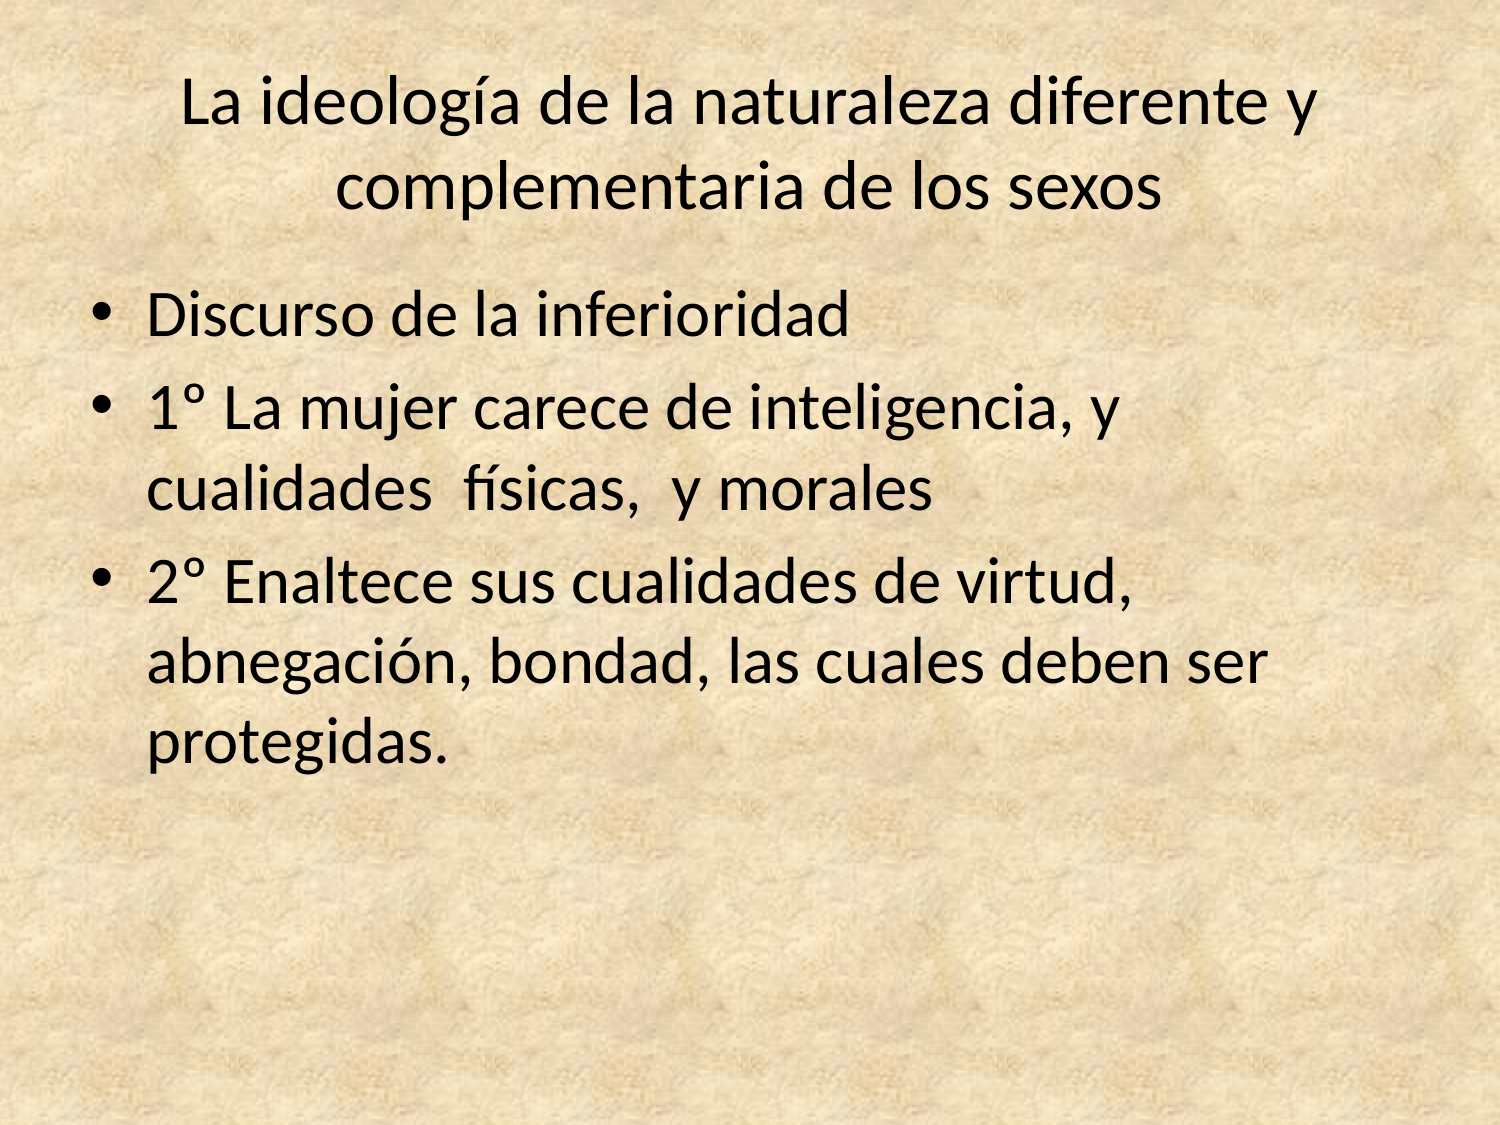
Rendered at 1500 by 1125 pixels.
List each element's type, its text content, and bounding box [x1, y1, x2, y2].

picture [0, 0, 1500, 1125]
title La ideología de la naturaleza diferente y complementaria de los sexos [75, 45, 1425, 233]
list Discurso de la inferioridad 1º La mujer carece de inteligencia, y cualidades físicas, y morales 2º Enaltece sus cualidades de virtud, abnegación, bondad, las cuales deben ser protegidas. [75, 262, 1425, 1005]
